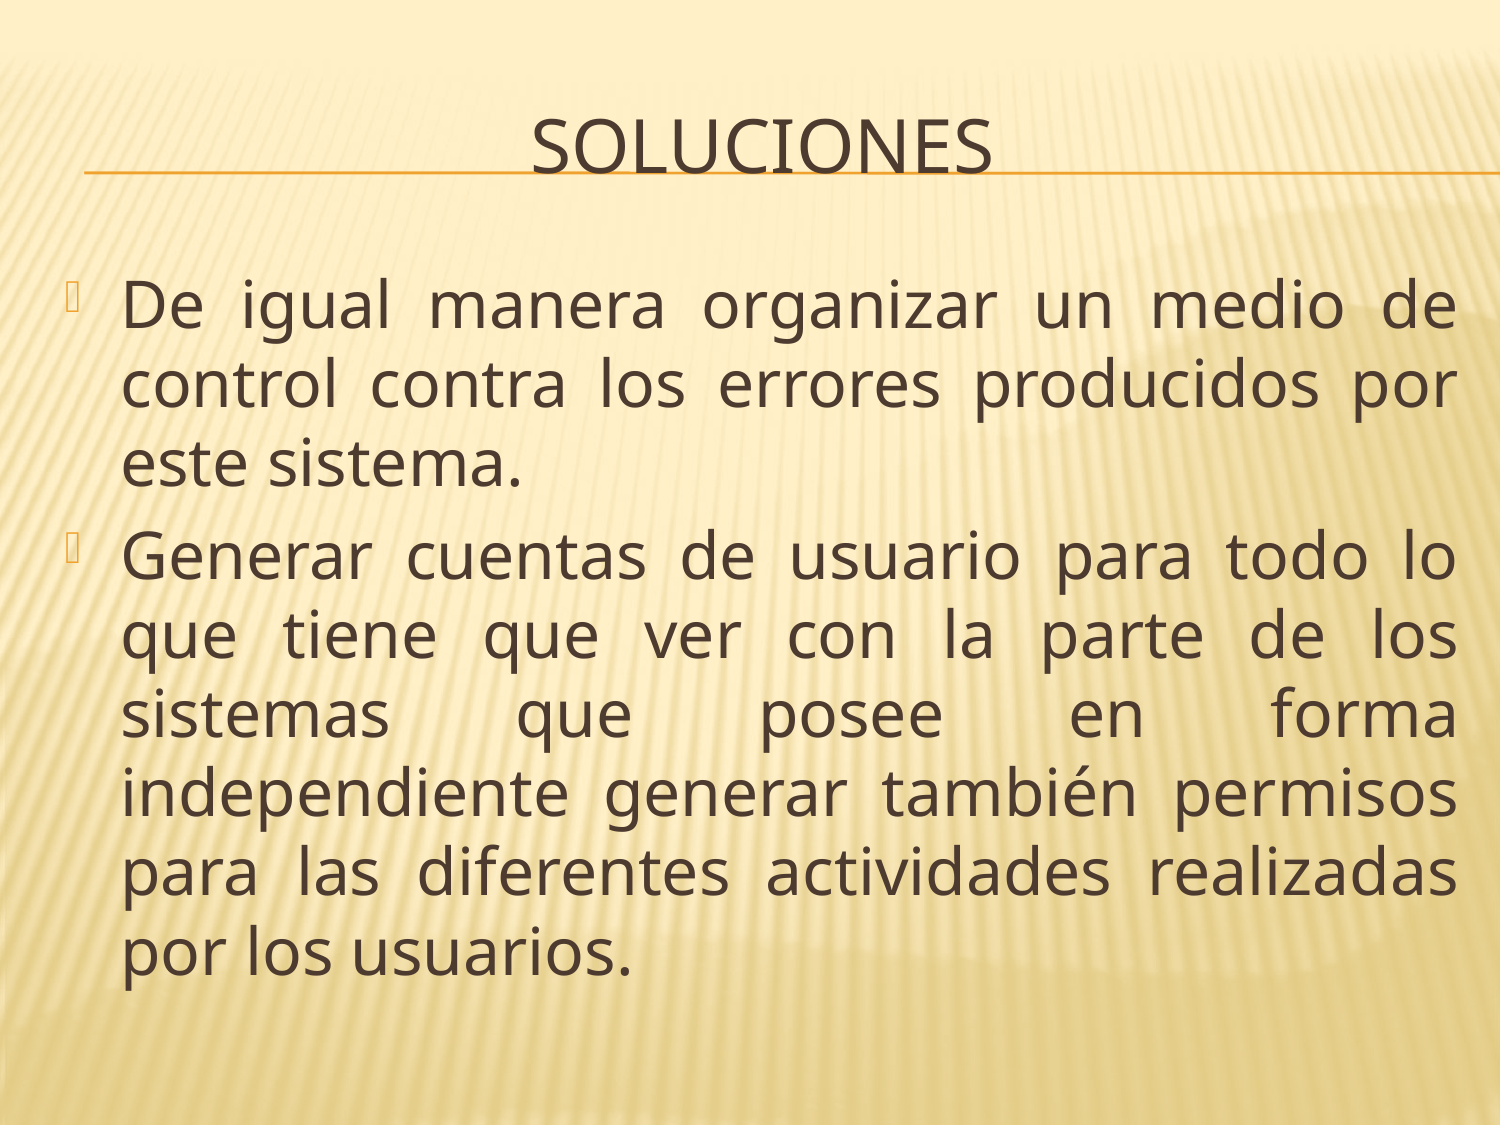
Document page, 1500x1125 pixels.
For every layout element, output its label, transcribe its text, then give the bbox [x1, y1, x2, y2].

title soluciones [50, 75, 1475, 213]
list De igual manera organizar un medio de control contra los errores producidos por este sistema. Generar cuentas de usuario para todo lo que tiene que ver con la parte de los sistemas que posee en forma independiente generar también permisos para las diferentes actividades realizadas por los usuarios. [50, 254, 1475, 998]
